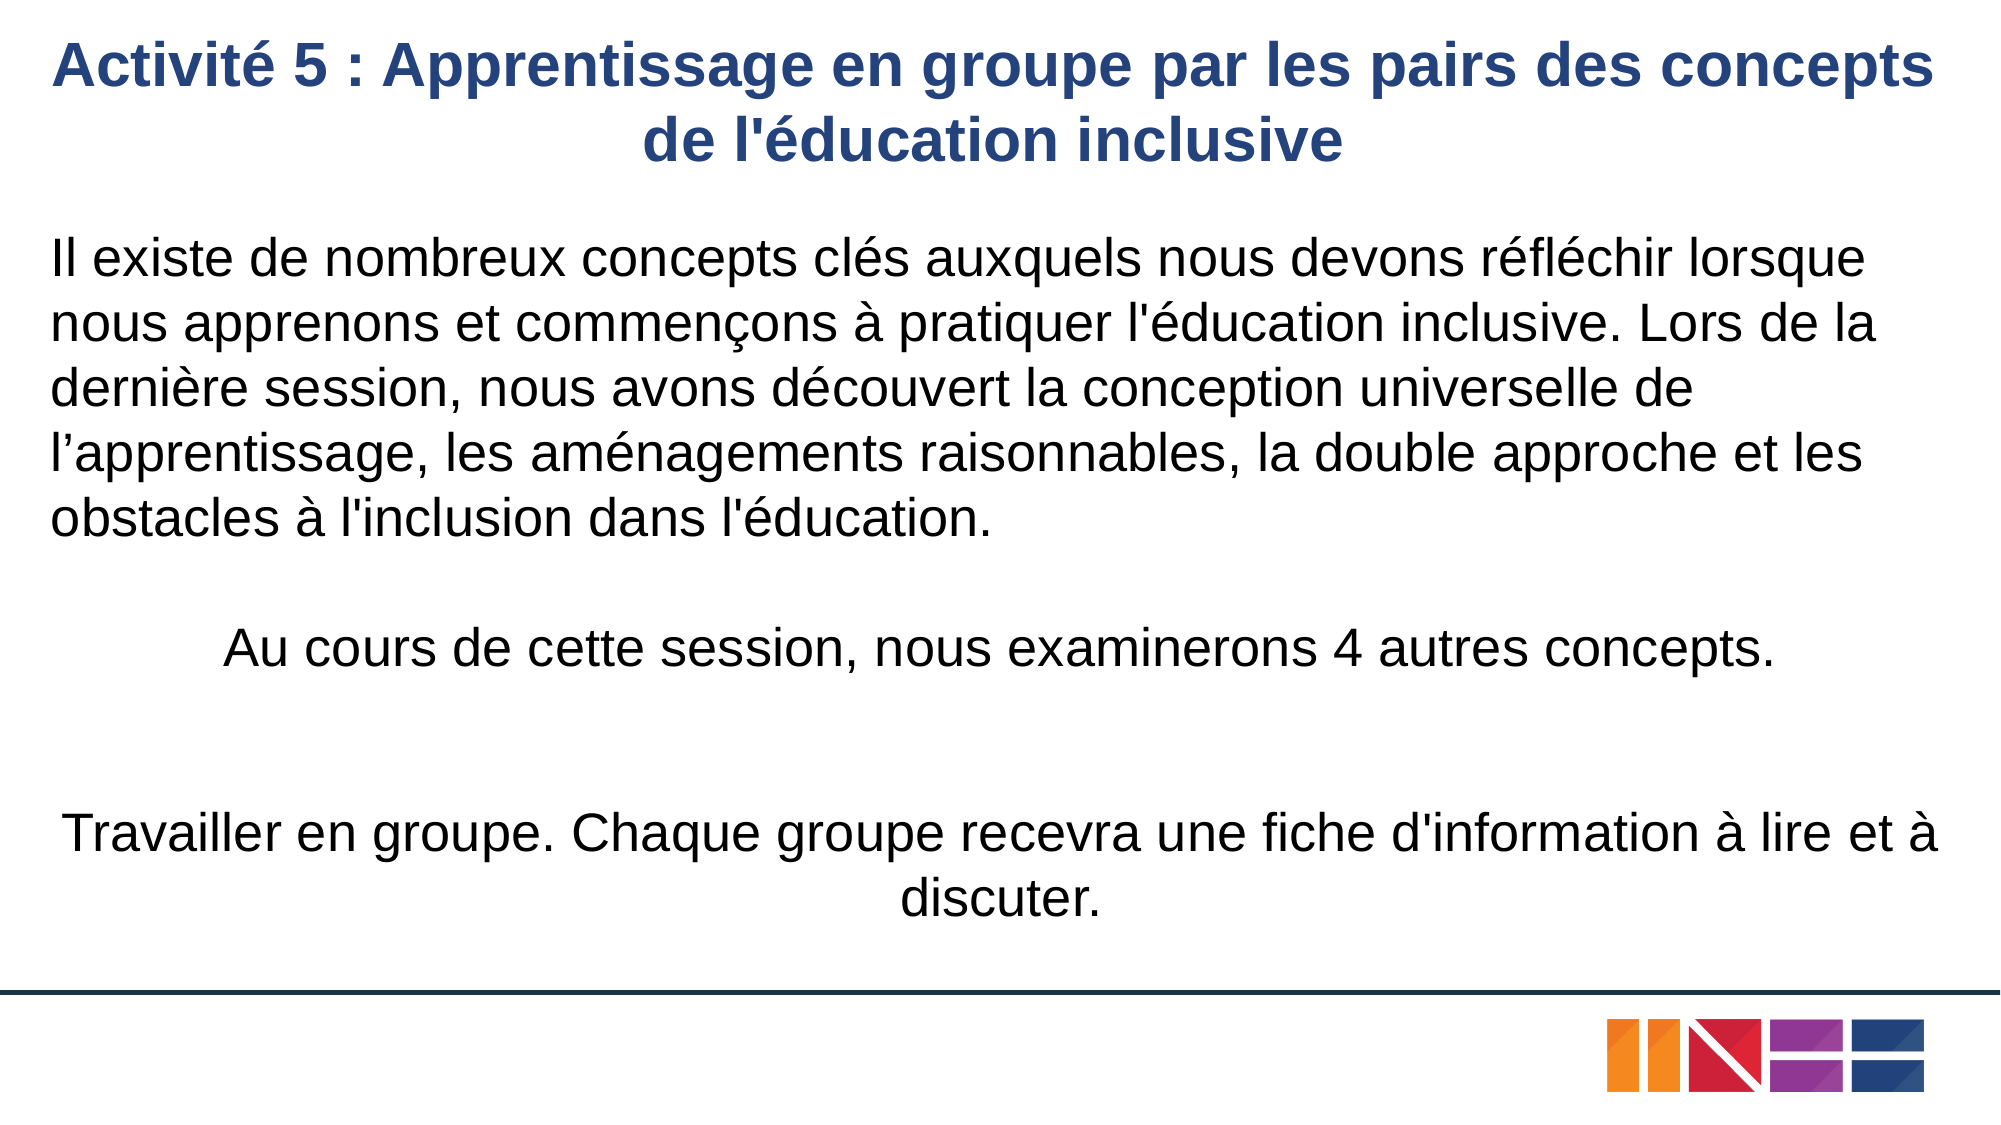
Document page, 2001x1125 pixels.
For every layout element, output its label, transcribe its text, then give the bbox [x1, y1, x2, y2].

title Activité 5 : Apprentissage en groupe par les pairs des concepts de l'éducation inclusive [31, 40, 1957, 157]
picture [1607, 1019, 1924, 1092]
list Il existe de nombreux concepts clés auxquels nous devons réfléchir lorsque nous apprenons et commençons à pratiquer l'éducation inclusive. Lors de la dernière session, nous avons découvert la conception universelle de l’apprentissage, les aménagements raisonnables, la double approche et les obstacles à l'inclusion dans l'éducation. Au cours de cette session, nous examinerons 4 autres concepts. Travailler en groupe. Chaque groupe recevra une fiche d'information à lire et à discuter. [31, 203, 1971, 935]
